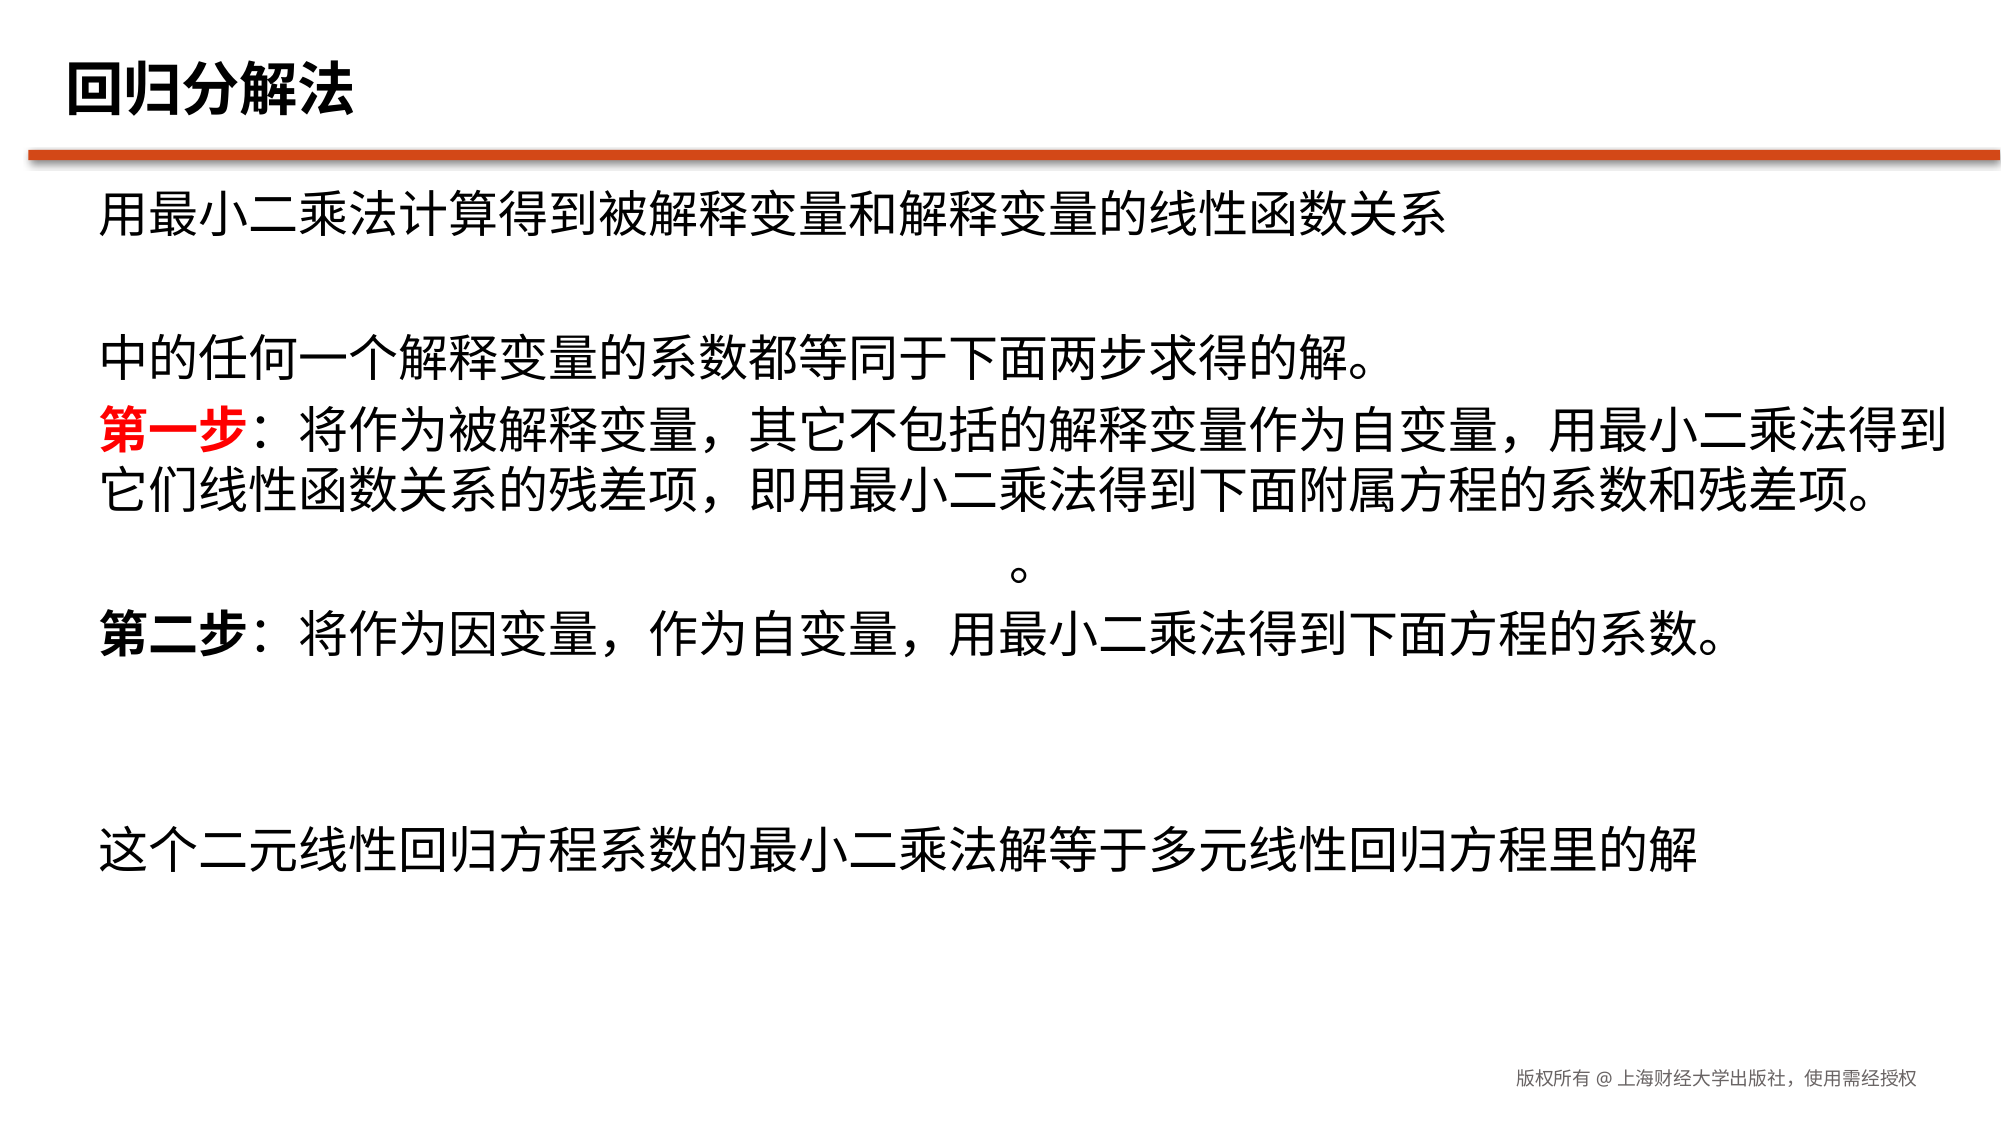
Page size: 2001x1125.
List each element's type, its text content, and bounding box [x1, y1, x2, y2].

footer 版权所有@上海财经大学出版社，使用需经授权 [1483, 1046, 1950, 1109]
title 回归分解法 [50, 50, 1825, 138]
